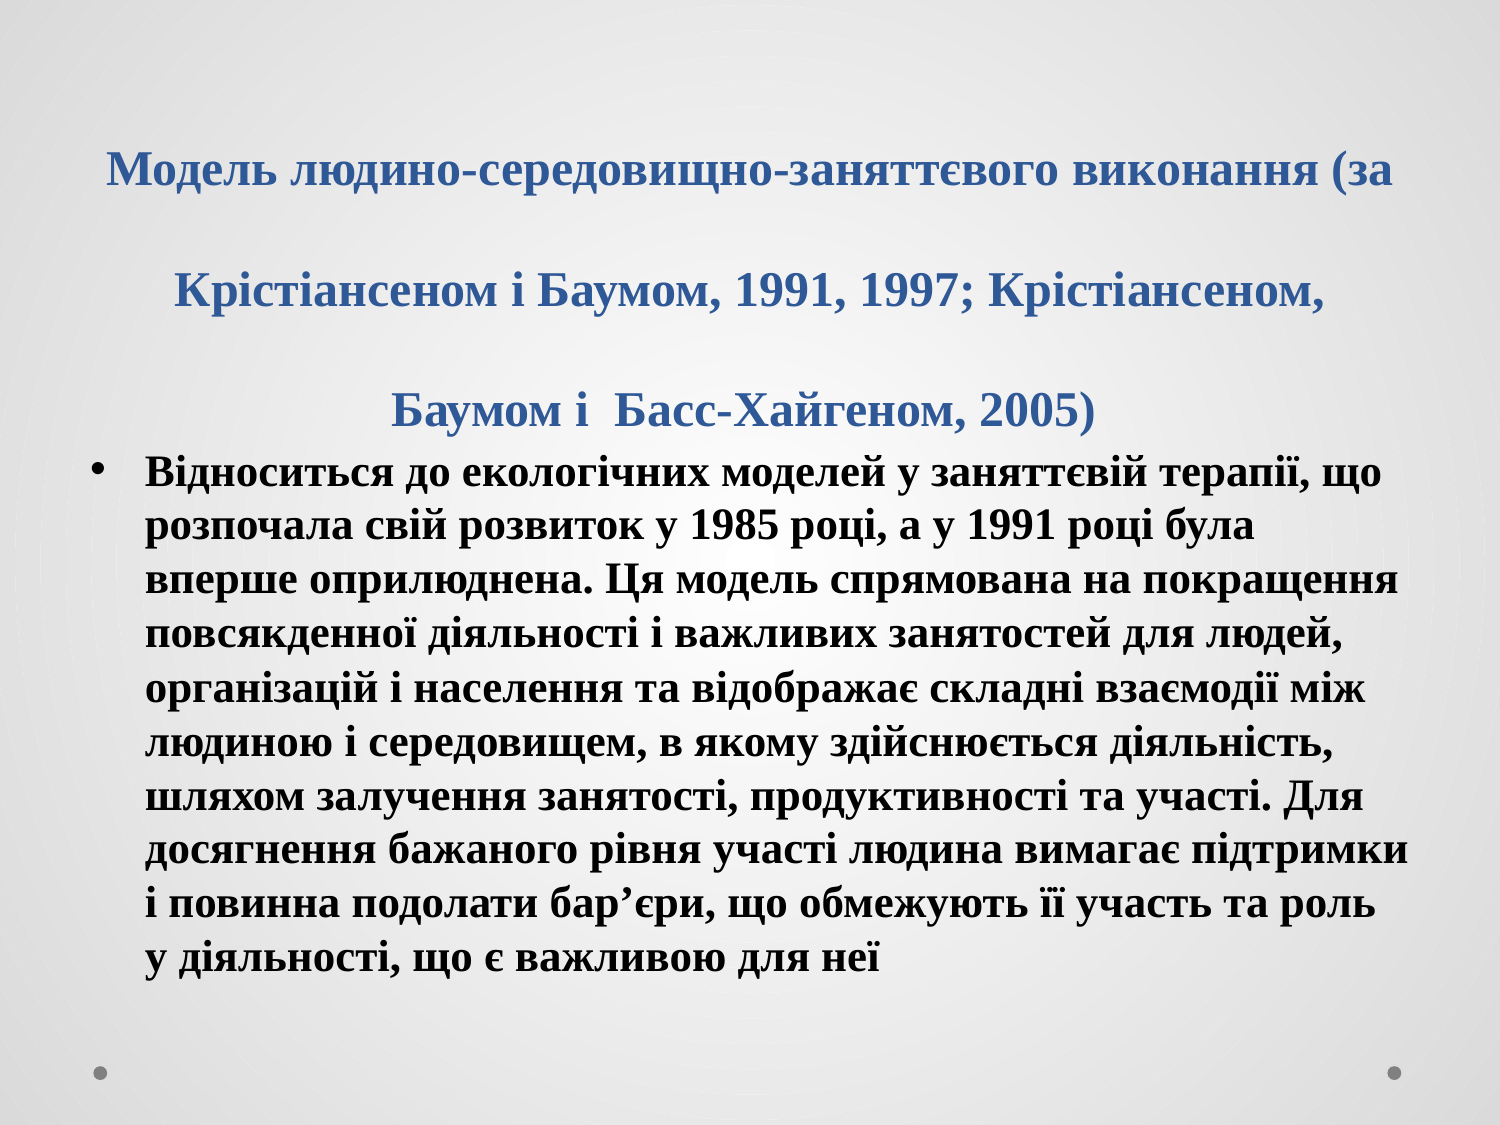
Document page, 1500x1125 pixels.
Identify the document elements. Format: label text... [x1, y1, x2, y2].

title Модель людино-середовищно-заняттєвого виконання (за Крістіансеном і Баумом, 1991, 1997; Крістіансеном, Баумом і Басс-Хайгеном, 2005) [75, 0, 1425, 433]
list Відноситься до екологічних моделей у заняттєвій терапії, що розпочала свій розвиток у 1985 році, а у 1991 році була вперше оприлюднена. Ця модель спрямована на покращення повсякденної діяльності і важливих занятостей для людей, організацій і населення та відображає складні взаємодії між людиною і середовищем, в якому здійснюється діяльність, шляхом залучення занятості, продуктивності та участі. Для досягнення бажаного рівня участі людина вимагає підтримки і повинна подолати бар’єри, що обмежують її участь та роль у діяльності, що є важливою для неї [75, 433, 1425, 1005]
